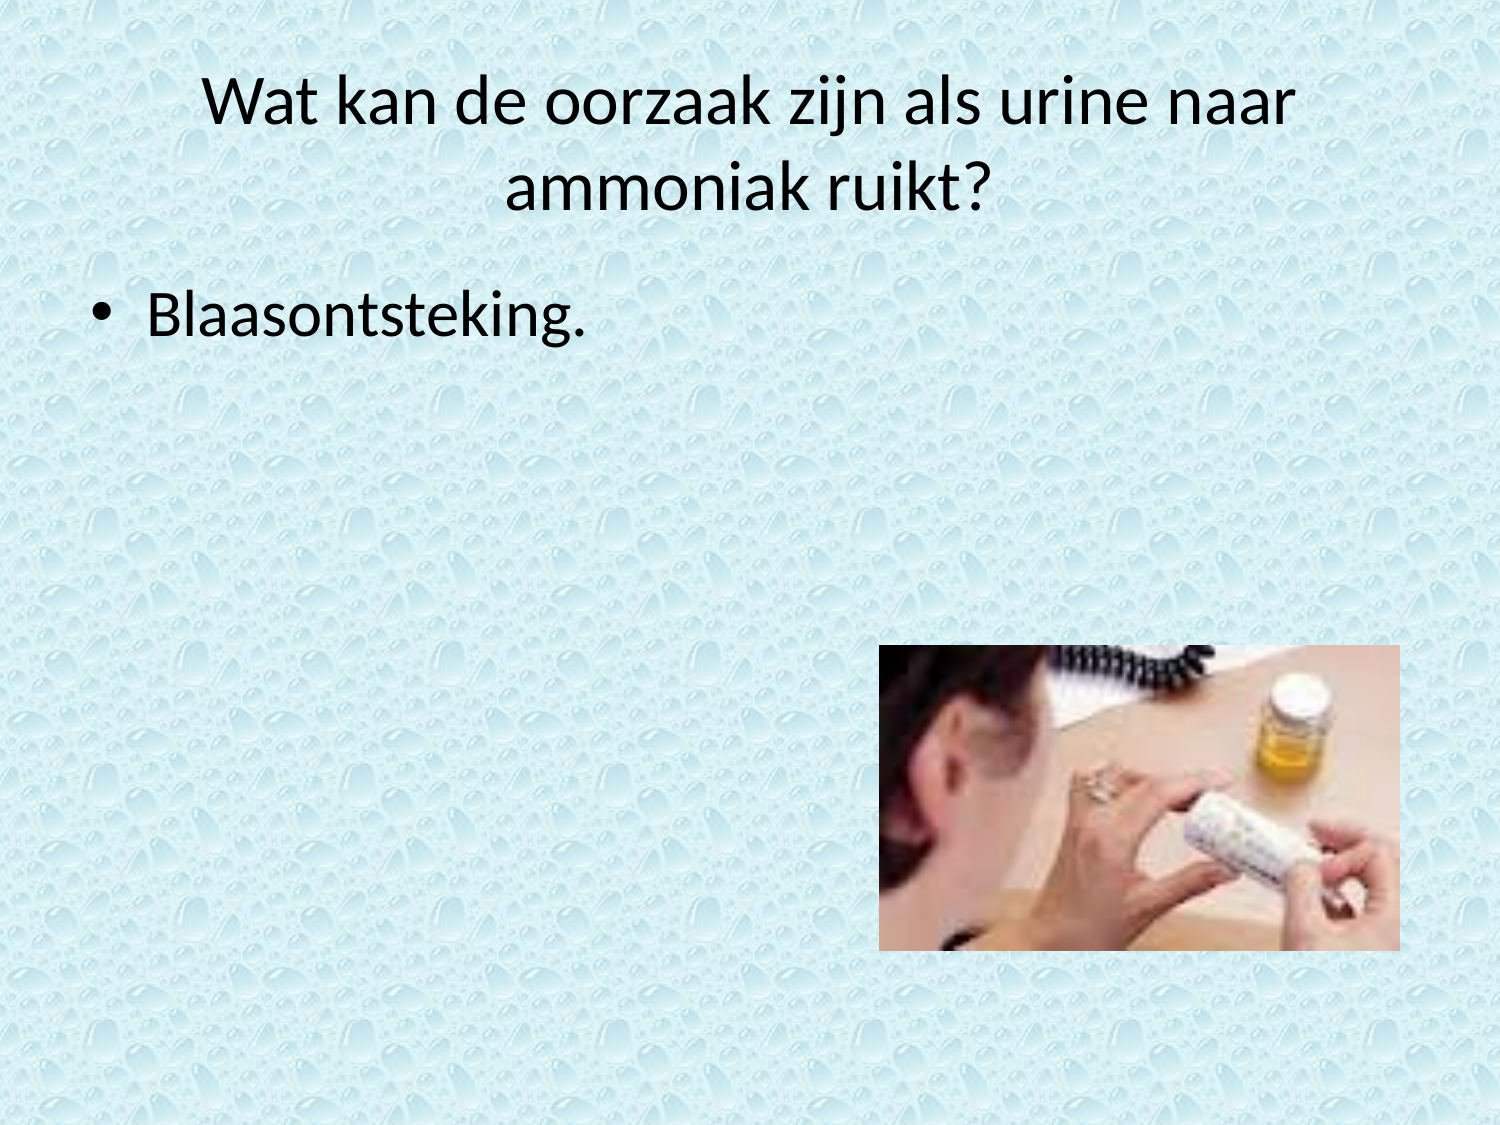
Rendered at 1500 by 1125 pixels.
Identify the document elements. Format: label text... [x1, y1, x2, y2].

list Blaasontsteking. [75, 262, 1425, 1005]
picture [879, 644, 1400, 951]
title Wat kan de oorzaak zijn als urine naar ammoniak ruikt? [75, 45, 1425, 233]
